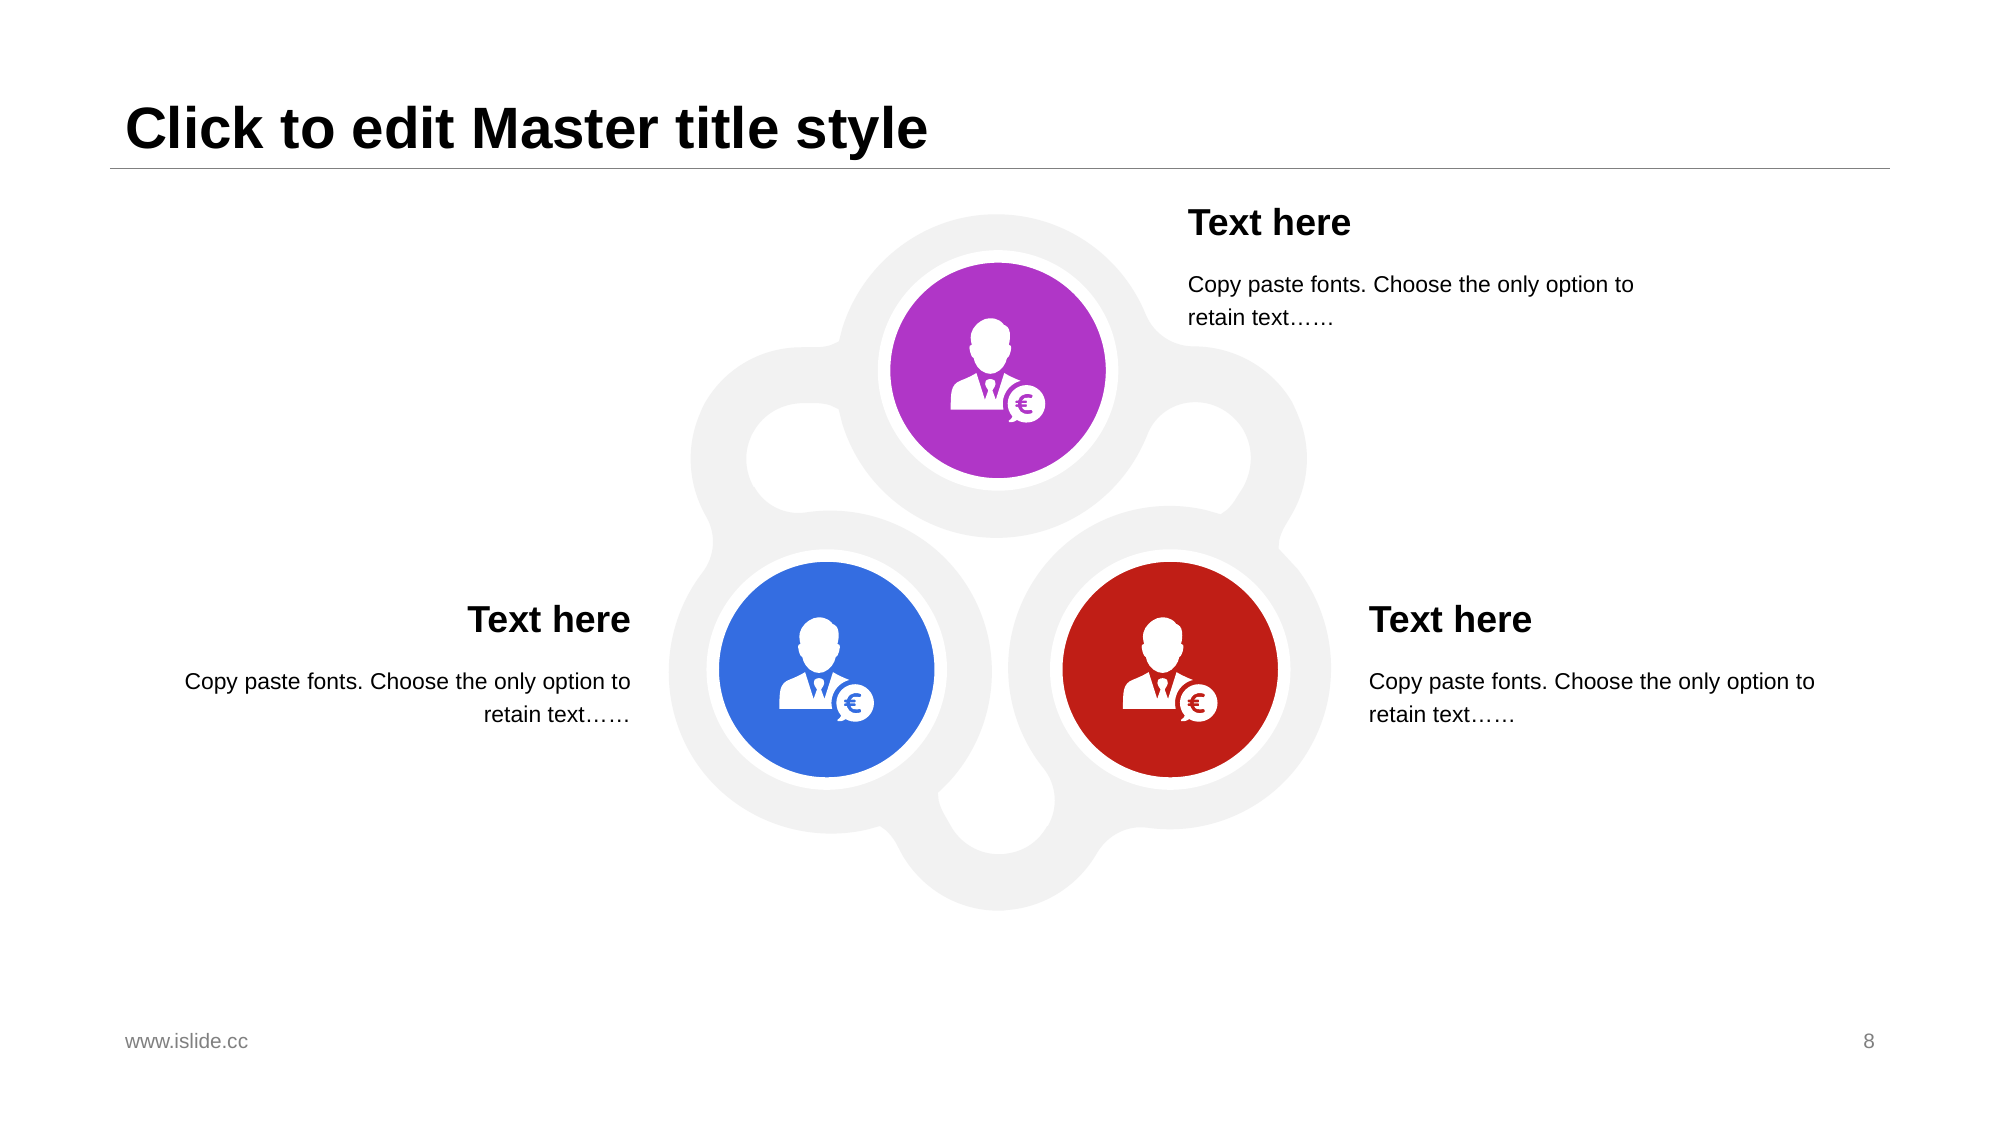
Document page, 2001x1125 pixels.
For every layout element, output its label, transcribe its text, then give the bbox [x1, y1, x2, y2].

title Click to edit Master title style [109, 0, 1890, 169]
slide_number 8 [1412, 1023, 1890, 1058]
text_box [110, 184, 1890, 911]
footer www.islide.cc [109, 1023, 790, 1058]
